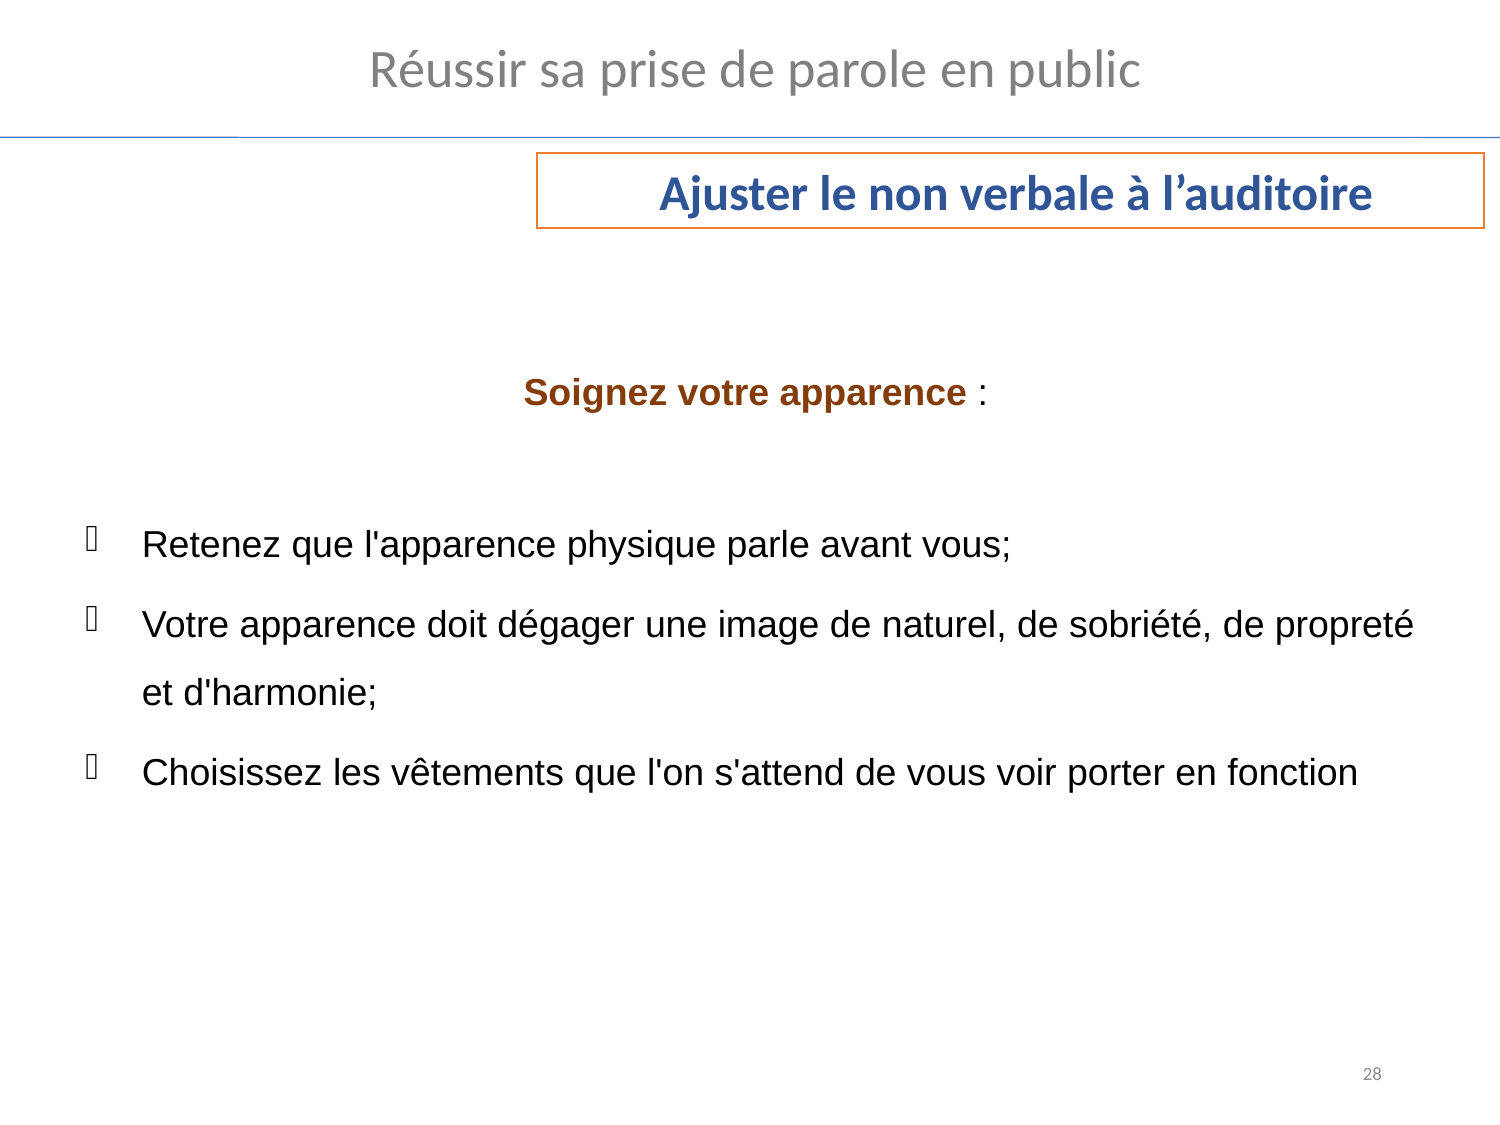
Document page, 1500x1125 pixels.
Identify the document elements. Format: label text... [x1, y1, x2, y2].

text_box Réussir sa prise de parole en public [11, 25, 1500, 106]
text_box Ajuster le non verbale à l’auditoire [536, 152, 1485, 229]
slide_number 28 [1059, 1042, 1397, 1103]
text_box Soignez votre apparence : Retenez que l'apparence physique parle avant vous; Votre apparence doit dégager une image de naturel, de sobriété, de propreté et d'harmonie; Choisissez les vêtements que l'on s'attend de vous voir porter en fonction [70, 338, 1441, 801]
